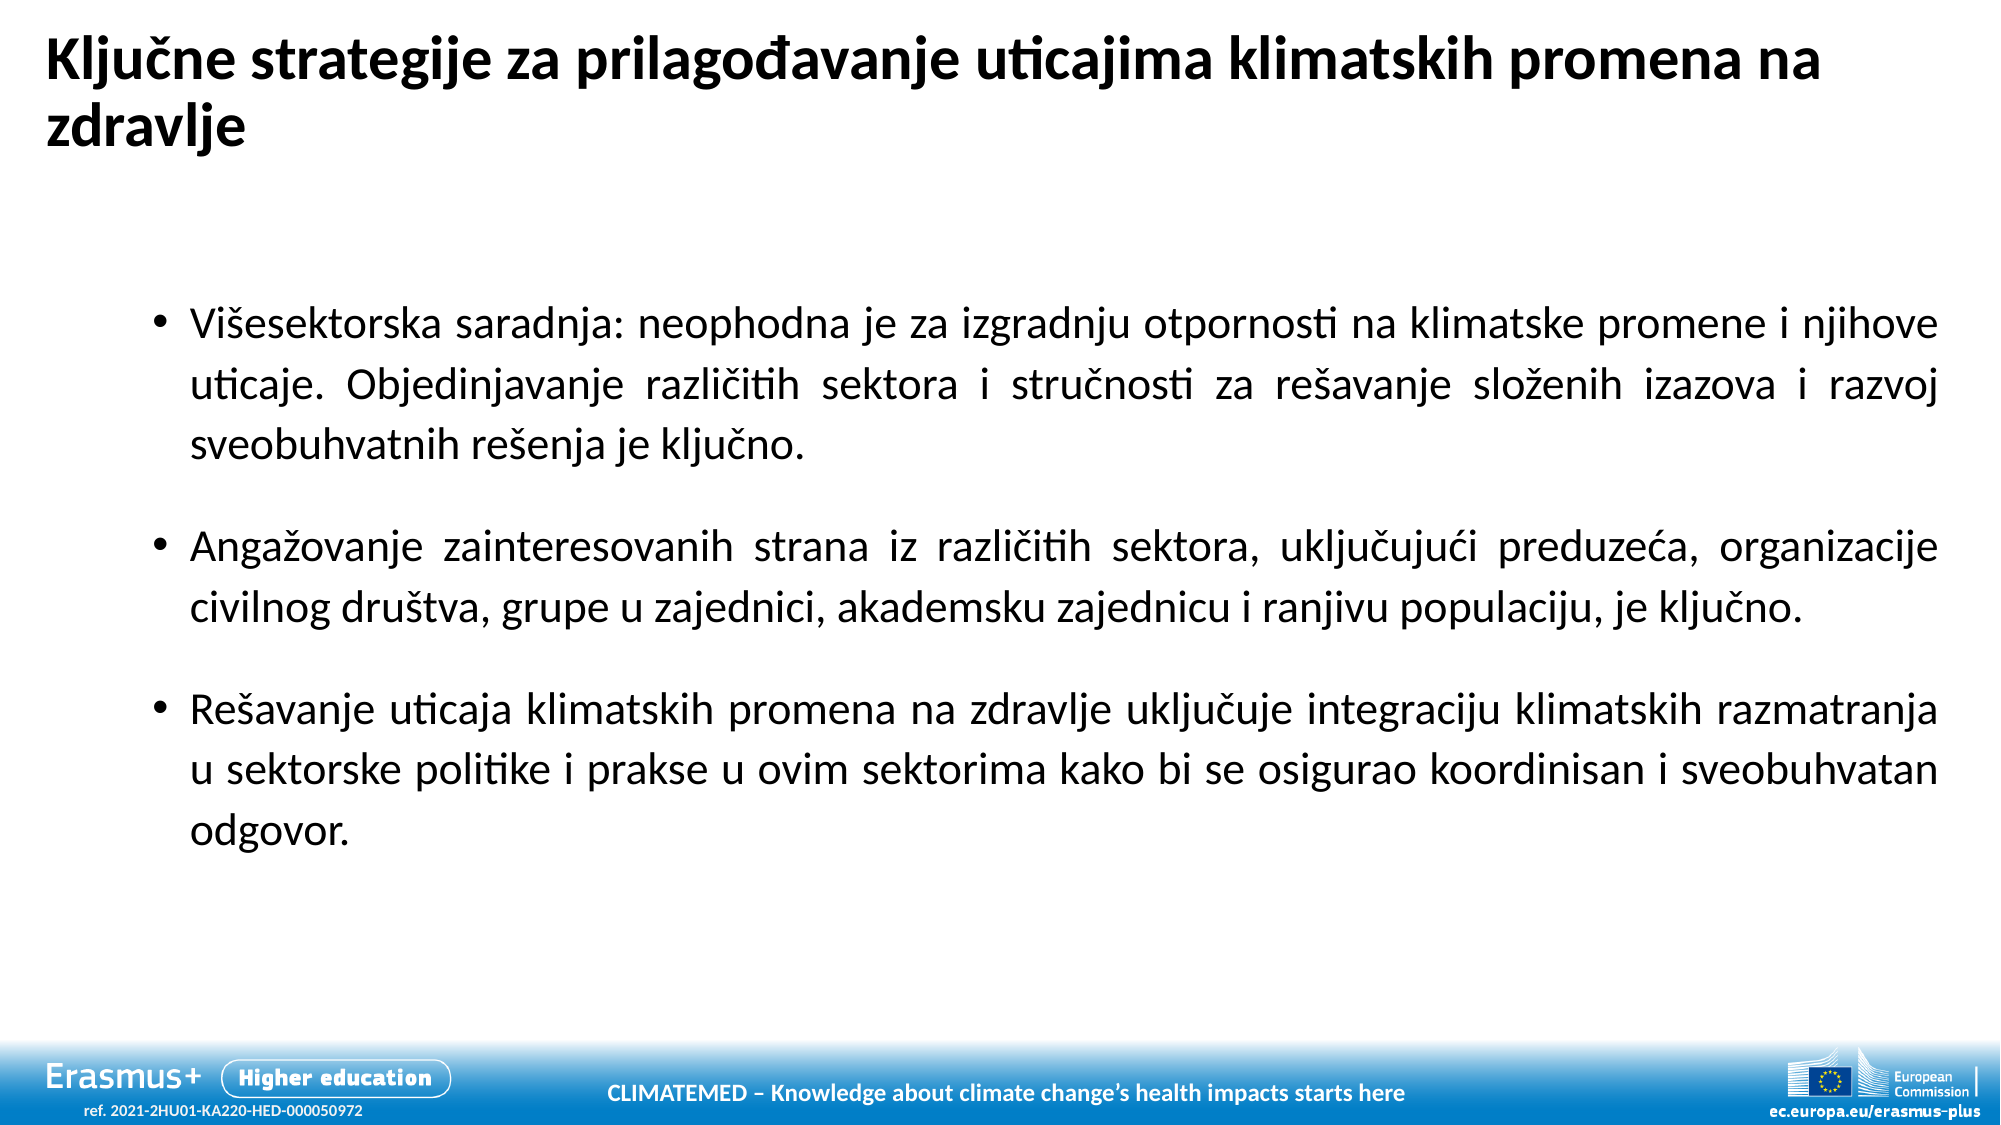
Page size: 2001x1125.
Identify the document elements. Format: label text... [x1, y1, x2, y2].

title Ključne strategije za prilagođavanje uticajima klimatskih promena na zdravlje [31, 31, 1984, 155]
list Višesektorska saradnja: neophodna je za izgradnju otpornosti na klimatske promene i njihove uticaje. Objedinjavanje različitih sektora i stručnosti za rešavanje složenih izazova i razvoj sveobuhvatnih rešenja je ključno. Angažovanje zainteresovanih strana iz različitih sektora, uključujući preduzeća, organizacije civilnog društva, grupe u zajednici, akademsku zajednicu i ranjivu populaciju, je ključno. Rešavanje uticaja klimatskih promena na zdravlje uključuje integraciju klimatskih razmatranja u sektorske politike i prakse u ovim sektorima kako bi se osigurao koordinisan i sveobuhvatan odgovor. [137, 280, 1956, 939]
picture [0, 899, 2000, 1125]
